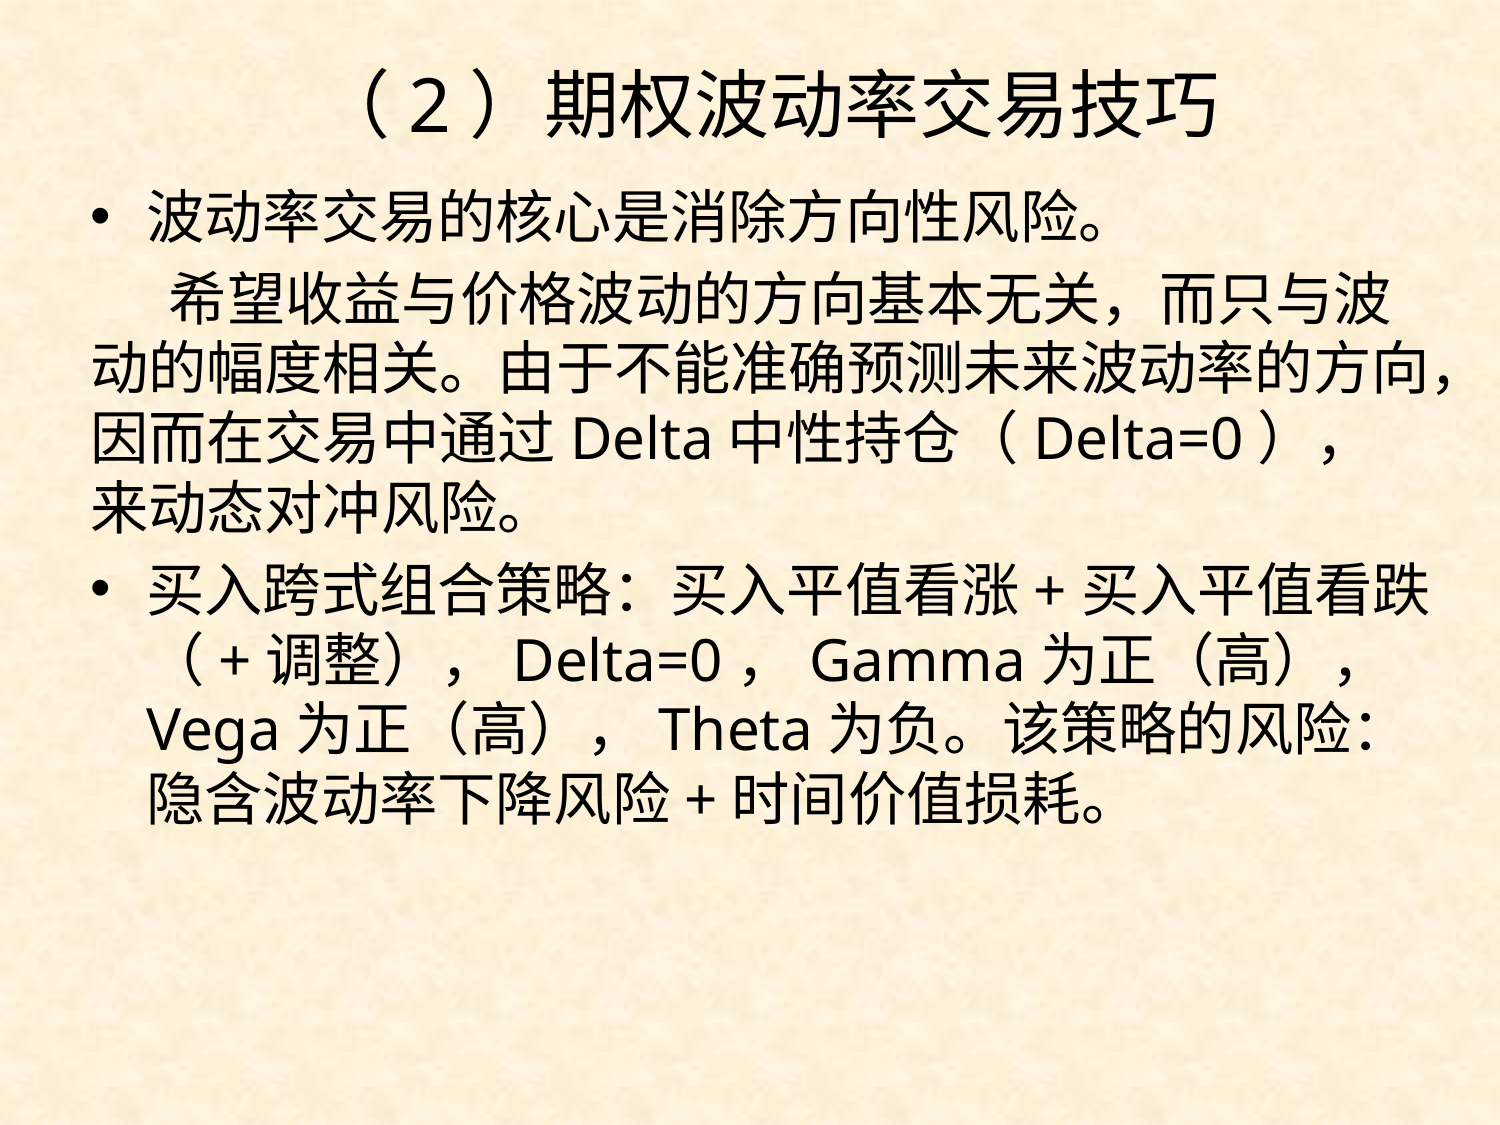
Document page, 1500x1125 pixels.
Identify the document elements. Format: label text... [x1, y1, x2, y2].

title （2）期权波动率交易技巧 [218, 45, 1317, 161]
picture [0, 0, 1500, 1125]
list 波动率交易的核心是消除方向性风险。 希望收益与价格波动的方向基本无关，而只与波动的幅度相关。由于不能准确预测未来波动率的方向，因而在交易中通过Delta中性持仓（Delta=0），来动态对冲风险。 买入跨式组合策略：买入平值看涨+买入平值看跌（+调整），Delta=0，Gamma为正（高），Vega为正（高），Theta为负。该策略的风险：隐含波动率下降风险+时间价值损耗。 [75, 172, 1447, 1005]
